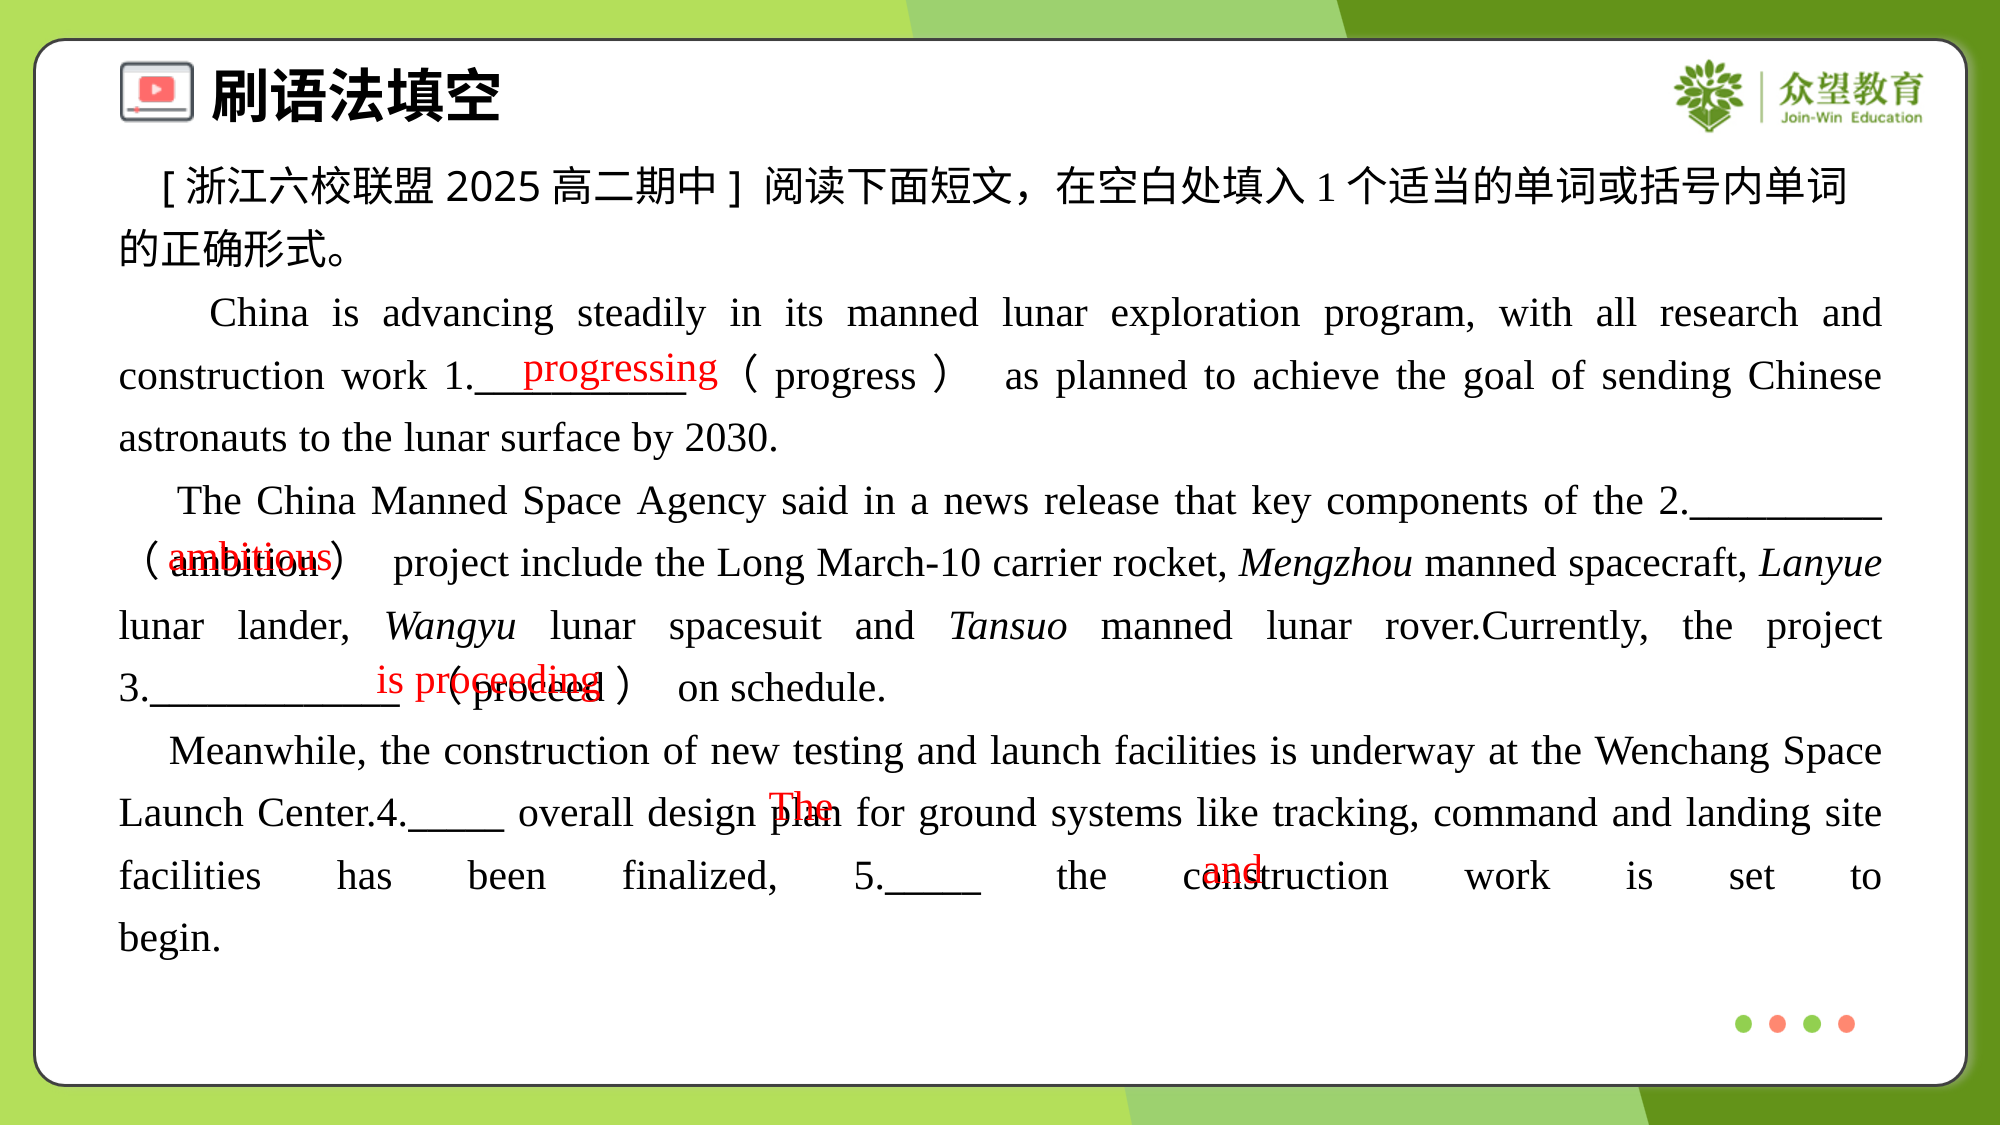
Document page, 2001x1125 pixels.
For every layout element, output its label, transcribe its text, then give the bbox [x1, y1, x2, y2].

text_box The [763, 766, 839, 824]
text_box and [1197, 828, 1268, 887]
picture [0, 0, 2000, 1125]
text_box ambitious [163, 516, 337, 574]
text_box is proceeding [367, 639, 611, 697]
text_box [浙江六校联盟2025高二期中] 阅读下面短文，在空白处填入1个适当的单词或括号内单词的正确形式。 China is advancing steadily in its manned lunar exploration program, with all research and construction work 1.___________ （progress） as planned to achieve the goal of sending Chinese astronauts to the lunar surface by 2030. The China Manned Space Agency said in a news release that key components of the 2.__________ （ambition） project include the Long March-10 carrier rocket, Mengzhou manned spacecraft, Lanyue lunar lander, Wangyu lunar spacesuit and Tansuo manned lunar rover.Currently, the project 3._____________ （proceed） on schedule. Meanwhile, the construction of new testing and launch facilities is underway at the Wenchang Space Launch Center.4._____ overall design plan for ground systems like tracking, command and landing site facilities has been finalized, 5._____ the construction work is set to begin.#1.1.2 [118, 147, 1883, 955]
text_box progressing [519, 326, 723, 385]
